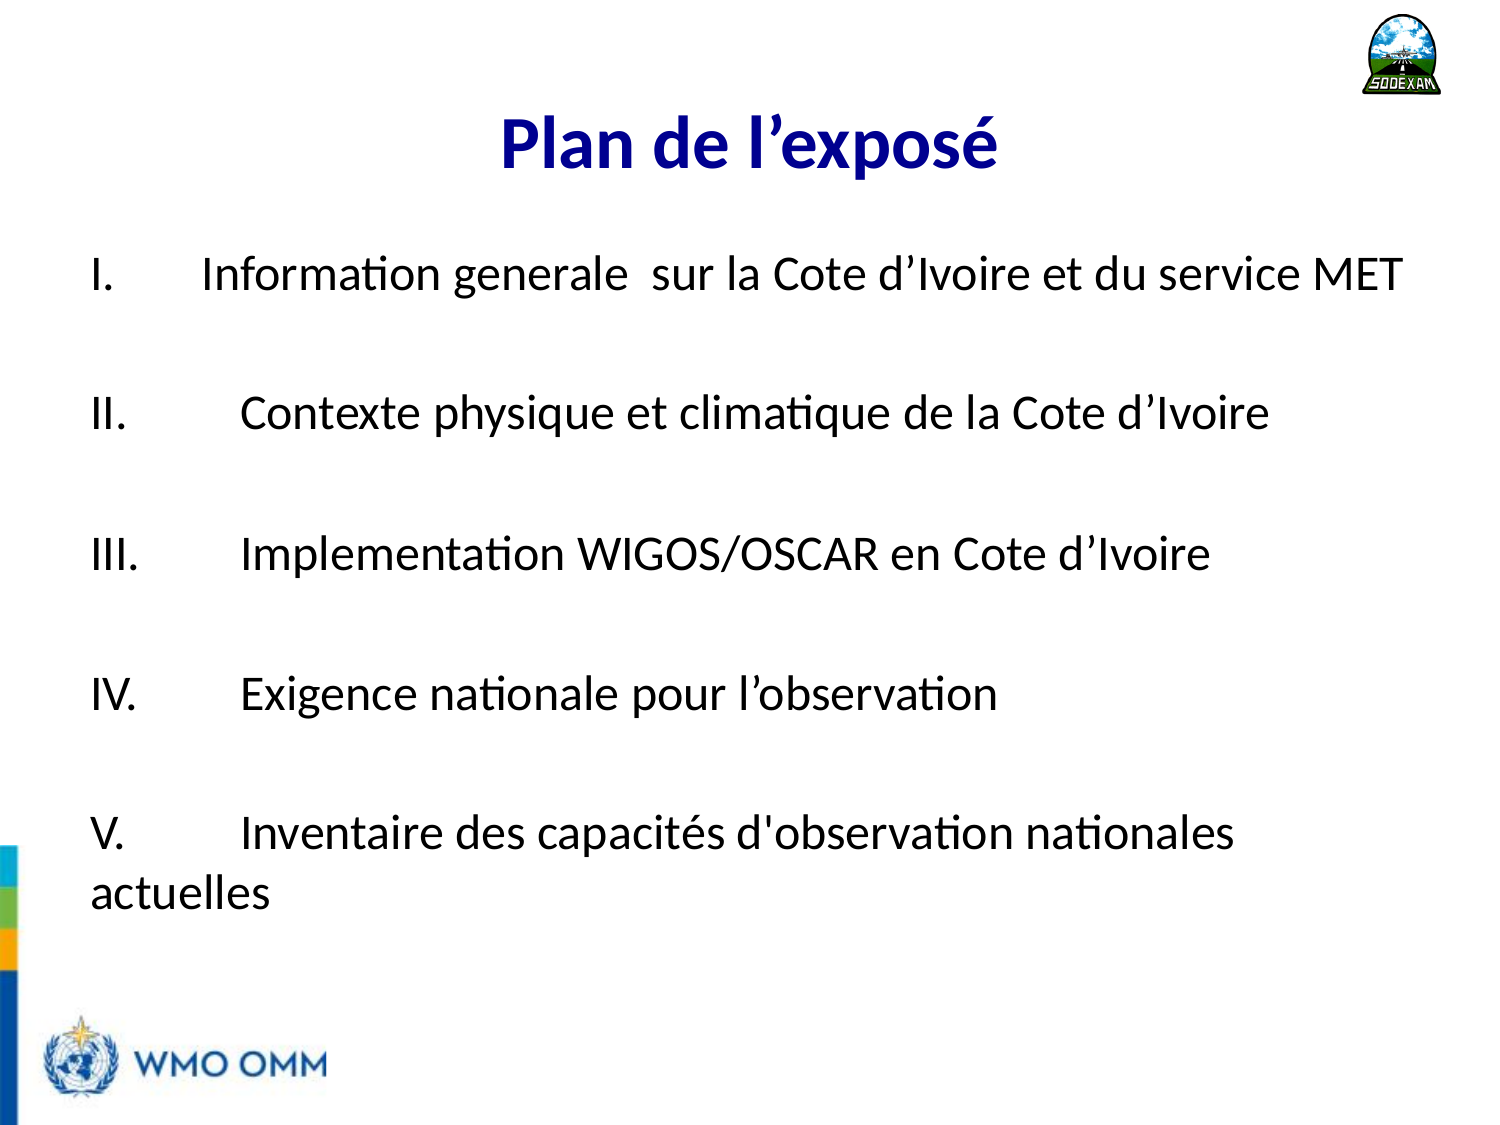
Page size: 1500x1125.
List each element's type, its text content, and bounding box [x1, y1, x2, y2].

list Information generale sur la Cote d’Ivoire et du service MET II. Contexte physique et climatique de la Cote d’Ivoire III. Implementation WIGOS/OSCAR en Cote d’Ivoire IV. Exigence nationale pour l’observation V. Inventaire des capacités d'observation nationales actuelles [75, 232, 1425, 1005]
picture [0, 845, 327, 1125]
picture [1356, 14, 1452, 99]
title Plan de l’exposé [75, 45, 1425, 232]
